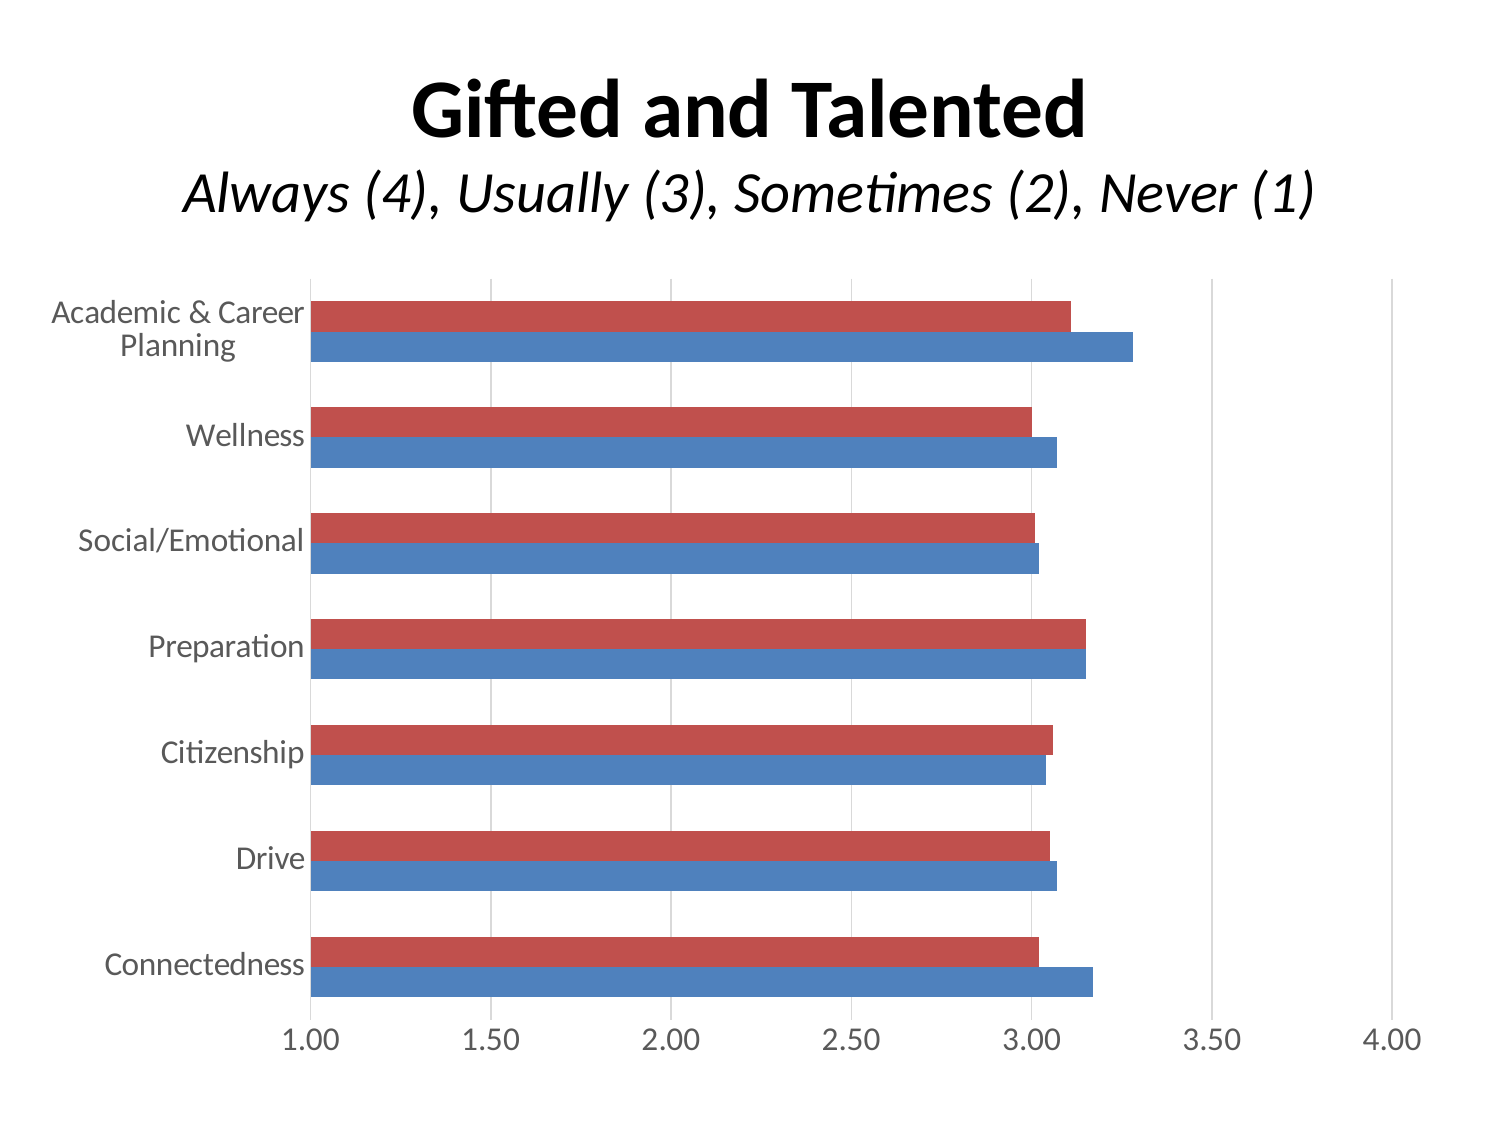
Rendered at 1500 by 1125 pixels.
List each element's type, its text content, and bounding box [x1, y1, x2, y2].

chart [49, 262, 1451, 1076]
title Gifted and Talented Always (4), Usually (3), Sometimes (2), Never (1) [75, 45, 1425, 233]
